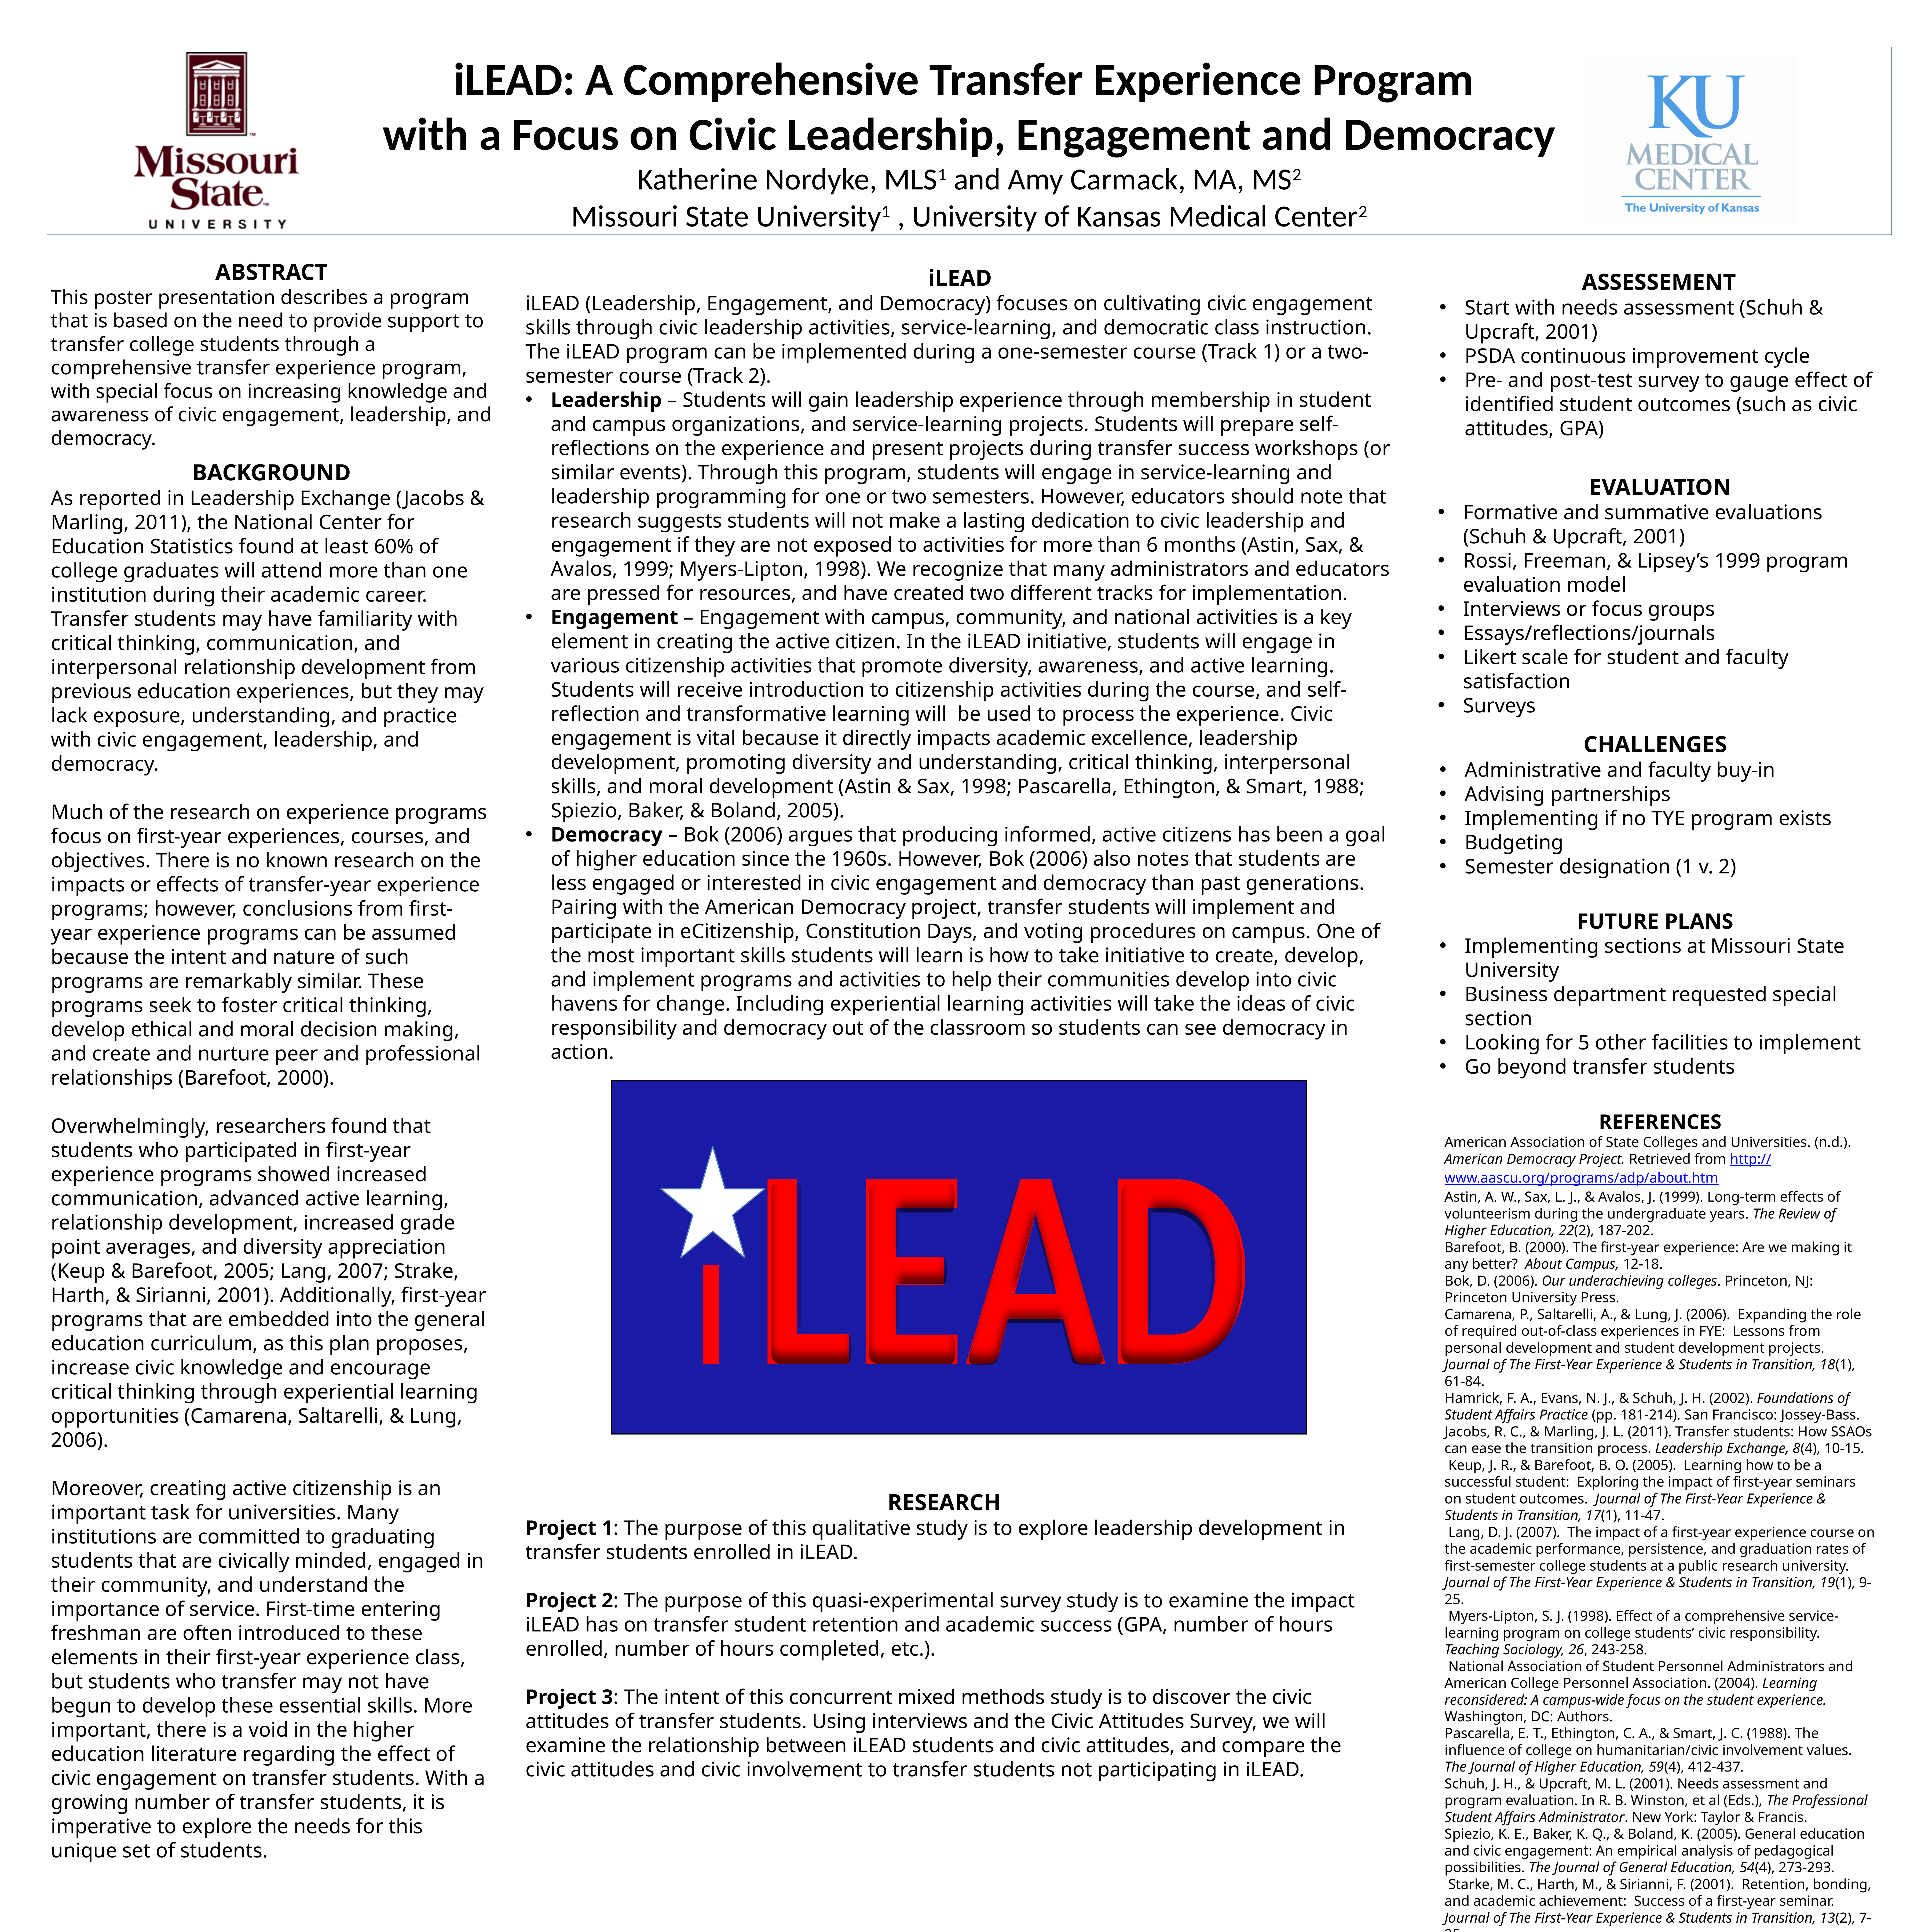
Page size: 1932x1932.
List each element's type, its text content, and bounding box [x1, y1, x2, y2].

text_box iLEAD: A Comprehensive Transfer Experience Program with a Focus on Civic Leadership, Engagement and Democracy Katherine Nordyke, MLS1 and Amy Carmack, MA, MS2 Missouri State University1 , University of Kansas Medical Center2 [299, 47, 1892, 235]
text_box REFERENCES American Association of State Colleges and Universities. (n.d.). American Democracy Project. Retrieved from http://www.aascu.org/programs/adp/about.htm Astin, A. W., Sax, L. J., & Avalos, J. (1999). Long-term effects of volunteerism during the undergraduate years. The Review of Higher Education, 22(2), 187-202. Barefoot, B. (2000). The first-year experience: Are we making it any better? About Campus, 12-18. Bok, D. (2006). Our underachieving colleges. Princeton, NJ: Princeton University Press. Camarena, P., Saltarelli, A., & Lung, J. (2006). Expanding the role of required out-of-class experiences in FYE: Lessons from personal development and student development projects. Journal of The First-Year Experience & Students in Transition, 18(1), 61-84. Hamrick, F. A., Evans, N. J., & Schuh, J. H. (2002). Foundations of Student Affairs Practice (pp. 181-214). San Francisco: Jossey-Bass. Jacobs, R. C., & Marling, J. L. (2011). Transfer students: How SSAOs can ease the transition process. Leadership Exchange, 8(4), 10-15. Keup, J. R., & Barefoot, B. O. (2005). Learning how to be a successful student: Exploring the impact of first-year seminars on student outcomes. Journal of The First-Year Experience & Students in Transition, 17(1), 11-47. Lang, D. J. (2007). The impact of a first-year experience course on the academic performance, persistence, and graduation rates of first-semester college students at a public research university. Journal of The First-Year Experience & Students in Transition, 19(1), 9-25. Myers-Lipton, S. J. (1998). Effect of a comprehensive service-learning program on college students’ civic responsibility. Teaching Sociology, 26, 243-258. National Association of Student Personnel Administrators and American College Personnel Association. (2004). Learning reconsidered: A campus-wide focus on the student experience. Washington, DC: Authors. Pascarella, E. T., Ethington, C. A., & Smart, J. C. (1988). The influence of college on humanitarian/civic involvement values. The Journal of Higher Education, 59(4), 412-437. Schuh, J. H., & Upcraft, M. L. (2001). Needs assessment and program evaluation. In R. B. Winston, et al (Eds.), The Professional Student Affairs Administrator. New York: Taylor & Francis. Spiezio, K. E., Baker, K. Q., & Boland, K. (2005). General education and civic engagement: An empirical analysis of pedagogical possibilities. The Journal of General Education, 54(4), 273-293. Starke, M. C., Harth, M., & Sirianni, F. (2001). Retention, bonding, and academic achievement: Success of a first-year seminar. Journal of The First-Year Experience & Students in Transition, 13(2), 7-35. [1440, 1107, 1880, 1932]
picture [1583, 54, 1797, 226]
text_box FUTURE PLANS Implementing sections at Missouri State University Business department requested special section Looking for 5 other facilities to implement Go beyond transfer students [1435, 905, 1875, 1080]
text_box iLEAD iLEAD (Leadership, Engagement, and Democracy) focuses on cultivating civic engagement skills through civic leadership activities, service-learning, and democratic class instruction. The iLEAD program can be implemented during a one-semester course (Track 1) or a two-semester course (Track 2). Leadership – Students will gain leadership experience through membership in student and campus organizations, and service-learning projects. Students will prepare self-reflections on the experience and present projects during transfer success workshops (or similar events). Through this program, students will engage in service-learning and leadership programming for one or two semesters. However, educators should note that research suggests students will not make a lasting dedication to civic leadership and engagement if they are not exposed to activities for more than 6 months (Astin, Sax, & Avalos, 1999; Myers-Lipton, 1998). We recognize that many administrators and educators are pressed for resources, and have created two different tracks for implementation. Engagement – Engagement with campus, community, and national activities is a key element in creating the active citizen. In the iLEAD initiative, students will engage in various citizenship activities that promote diversity, awareness, and active learning. Students will receive introduction to citizenship activities during the course, and self-reflection and transformative learning will be used to process the experience. Civic engagement is vital because it directly impacts academic excellence, leadership development, promoting diversity and understanding, critical thinking, interpersonal skills, and moral development (Astin & Sax, 1998; Pascarella, Ethington, & Smart, 1988; Spiezio, Baker, & Boland, 2005). Democracy – Bok (2006) argues that producing informed, active citizens has been a goal of higher education since the 1960s. However, Bok (2006) also notes that students are less engaged or interested in civic engagement and democracy than past generations. Pairing with the American Democracy project, transfer students will implement and participate in eCitizenship, Constitution Days, and voting procedures on campus. One of the most important skills students will learn is how to take initiative to create, develop, and implement programs and activities to help their communities develop into civic havens for change. Including experiential learning activities will take the ideas of civic responsibility and democracy out of the classroom so students can see democracy in action. [521, 261, 1399, 1091]
text_box iLEAD: A Comprehensive Transfer Experience Program with a Focus on Civic Leadership, Engagement and Democracy Katherine Nordyke, MLS1 and Amy Carmack, MA, MS2 Missouri State University1 , University of Kansas Medical Center2 [47, 47, 134, 235]
text_box BACKGROUND As reported in Leadership Exchange (Jacobs & Marling, 2011), the National Center for Education Statistics found at least 60% of college graduates will attend more than one institution during their academic career. Transfer students may have familiarity with critical thinking, communication, and interpersonal relationship development from previous education experiences, but they may lack exposure, understanding, and practice with civic engagement, leadership, and democracy. Much of the research on experience programs focus on first-year experiences, courses, and objectives. There is no known research on the impacts or effects of transfer-year experience programs; however, conclusions from first-year experience programs can be assumed because the intent and nature of such programs are remarkably similar. These programs seek to foster critical thinking, develop ethical and moral decision making, and create and nurture peer and professional relationships (Barefoot, 2000). Overwhelmingly, researchers found that students who participated in first-year experience programs showed increased communication, advanced active learning, relationship development, increased grade point averages, and diversity appreciation (Keup & Barefoot, 2005; Lang, 2007; Strake, Harth, & Sirianni, 2001). Additionally, first-year programs that are embedded into the general education curriculum, as this plan proposes, increase civic knowledge and encourage critical thinking through experiential learning opportunities (Camarena, Saltarelli, & Lung, 2006). Moreover, creating active citizenship is an important task for universities. Many institutions are committed to graduating students that are civically minded, engaged in their community, and understand the importance of service. First-time entering freshman are often introduced to these elements in their first-year experience class, but students who transfer may not have begun to develop these essential skills. More important, there is a void in the higher education literature regarding the effect of civic engagement on transfer students. With a growing number of transfer students, it is imperative to explore the needs for this unique set of students. [47, 456, 496, 1916]
picture [134, 47, 299, 235]
text_box ABSTRACT This poster presentation describes a program that is based on the need to provide support to transfer college students through a comprehensive transfer experience program, with special focus on increasing knowledge and awareness of civic engagement, leadership, and democracy. [47, 255, 496, 451]
text_box EVALUATION Formative and summative evaluations (Schuh & Upcraft, 2001) Rossi, Freeman, & Lipsey’s 1999 program evaluation model Interviews or focus groups Essays/reflections/journals Likert scale for student and faculty satisfaction Surveys [1434, 470, 1887, 719]
picture [611, 1080, 1309, 1436]
text_box ASSESSEMENT Start with needs assessment (Schuh & Upcraft, 2001) PSDA continuous improvement cycle Pre- and post-test survey to gauge effect of identified student outcomes (such as civic attitudes, GPA) [1435, 265, 1889, 467]
text_box RESEARCH Project 1: The purpose of this qualitative study is to explore leadership development in transfer students enrolled in iLEAD. Project 2: The purpose of this quasi-experimental survey study is to examine the impact iLEAD has on transfer student retention and academic success (GPA, number of hours enrolled, number of hours completed, etc.). Project 3: The intent of this concurrent mixed methods study is to discover the civic attitudes of transfer students. Using interviews and the Civic Attitudes Survey, we will examine the relationship between iLEAD students and civic attitudes, and compare the civic attitudes and civic involvement to transfer students not participating in iLEAD. [521, 1486, 1367, 1808]
text_box CHALLENGES Administrative and faculty buy-in Advising partnerships Implementing if no TYE program exists Budgeting Semester designation (1 v. 2) [1435, 728, 1875, 880]
